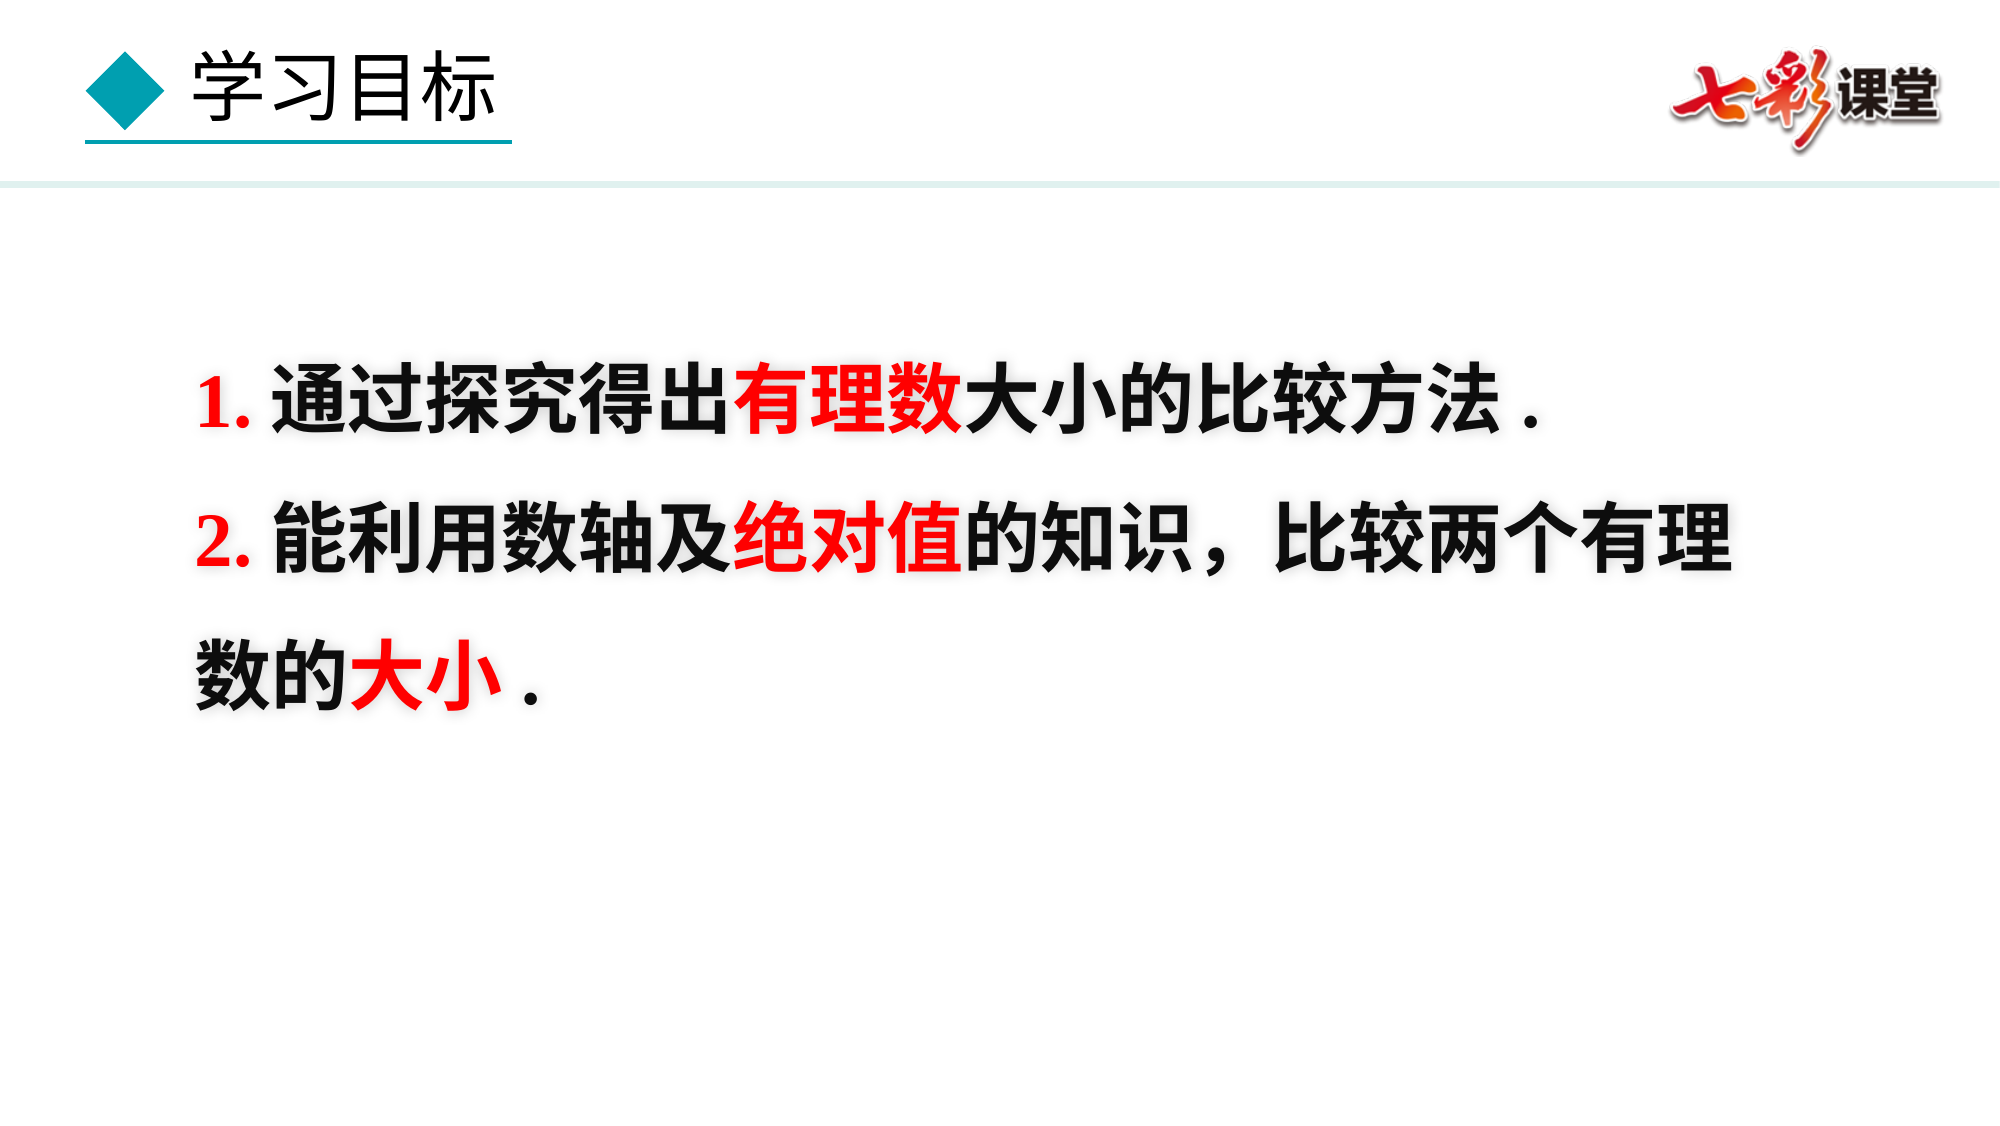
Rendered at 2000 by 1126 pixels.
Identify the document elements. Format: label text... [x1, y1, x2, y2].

text_box 1.通过探究得出有理数大小的比较方法. 2.能利用数轴及绝对值的知识，比较两个有理数的大小. [174, 294, 1827, 520]
picture [1666, 42, 1948, 157]
